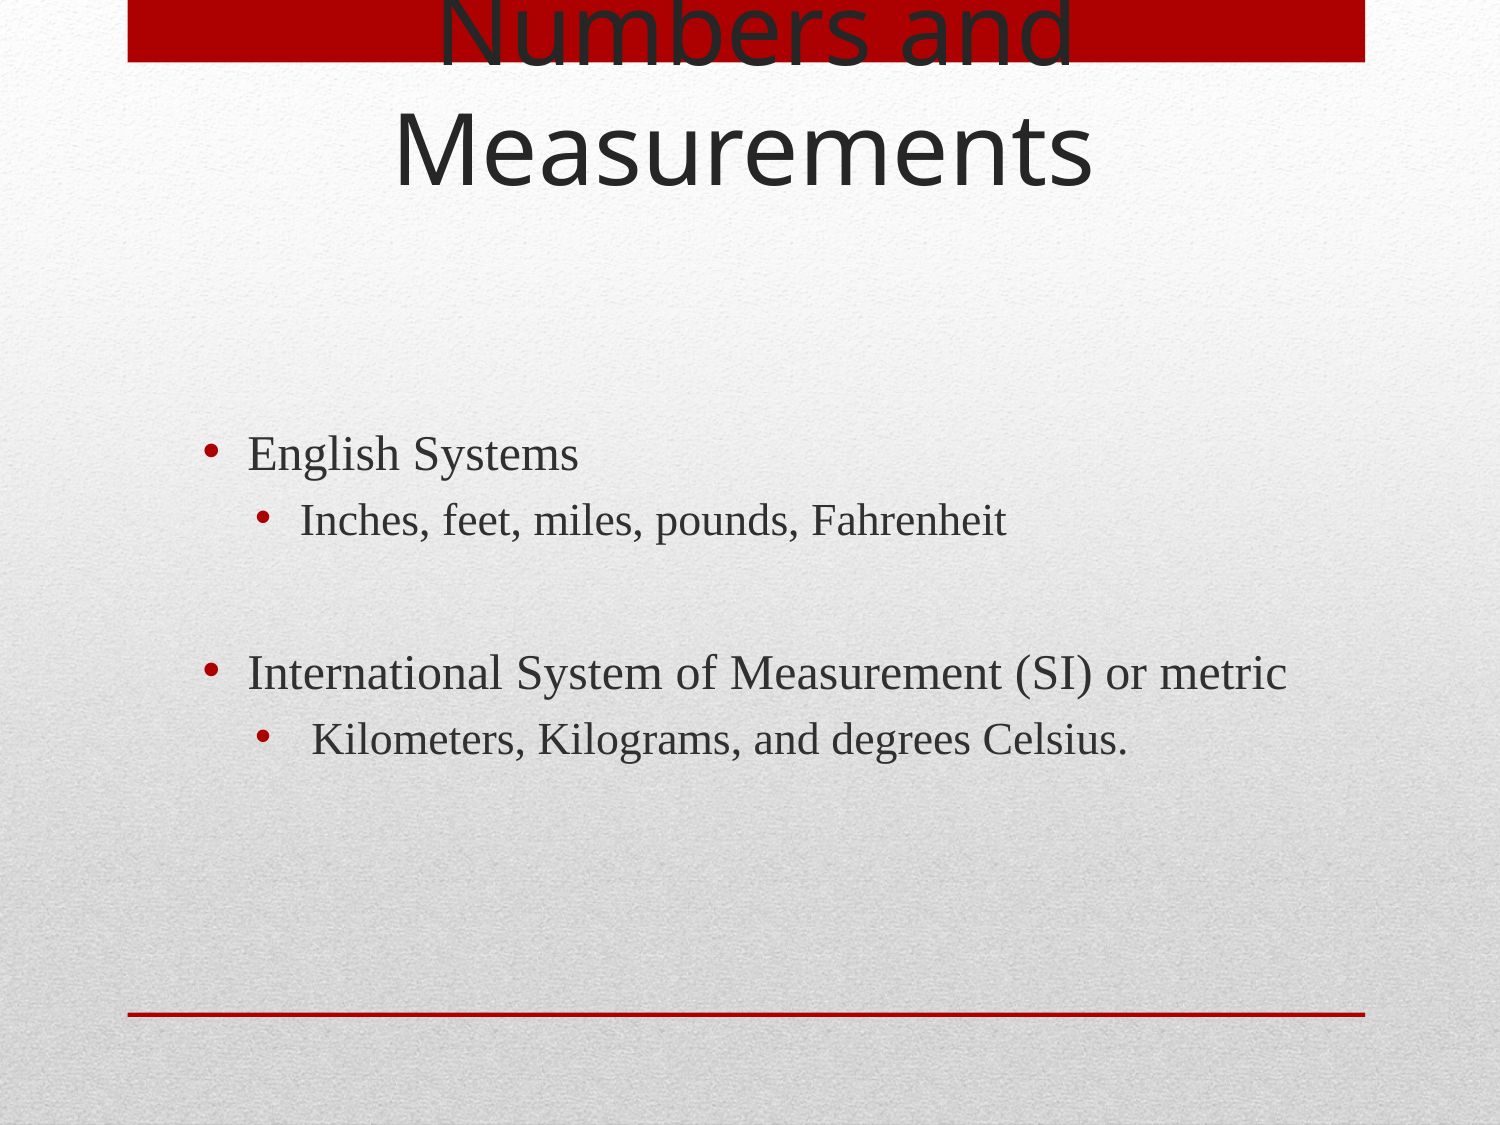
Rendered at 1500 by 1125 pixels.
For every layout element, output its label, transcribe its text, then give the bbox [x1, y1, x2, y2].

list English Systems Inches, feet, miles, pounds, Fahrenheit International System of Measurement (SI) or metric Kilometers, Kilograms, and degrees Celsius. [187, 262, 1325, 1006]
title Numbers and Measurements [125, 24, 1388, 213]
